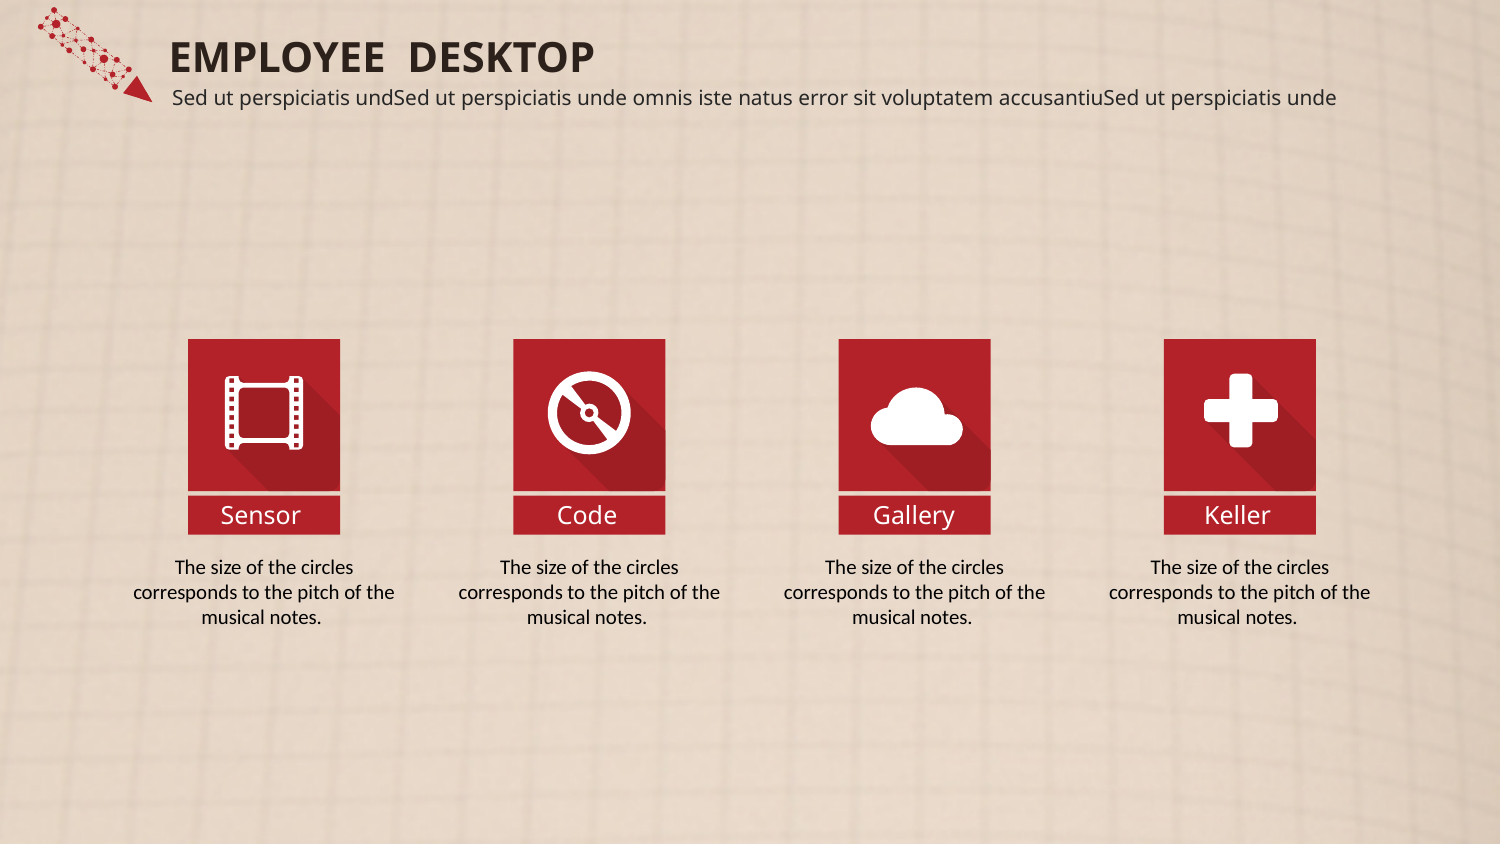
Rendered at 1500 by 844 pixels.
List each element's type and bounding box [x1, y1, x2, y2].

text_box [224, 375, 341, 490]
text_box [39, 4, 154, 108]
text_box [1088, 491, 1392, 638]
text_box [112, 491, 416, 638]
text_box [762, 491, 1067, 638]
picture [0, 0, 1500, 844]
text_box [437, 491, 742, 638]
